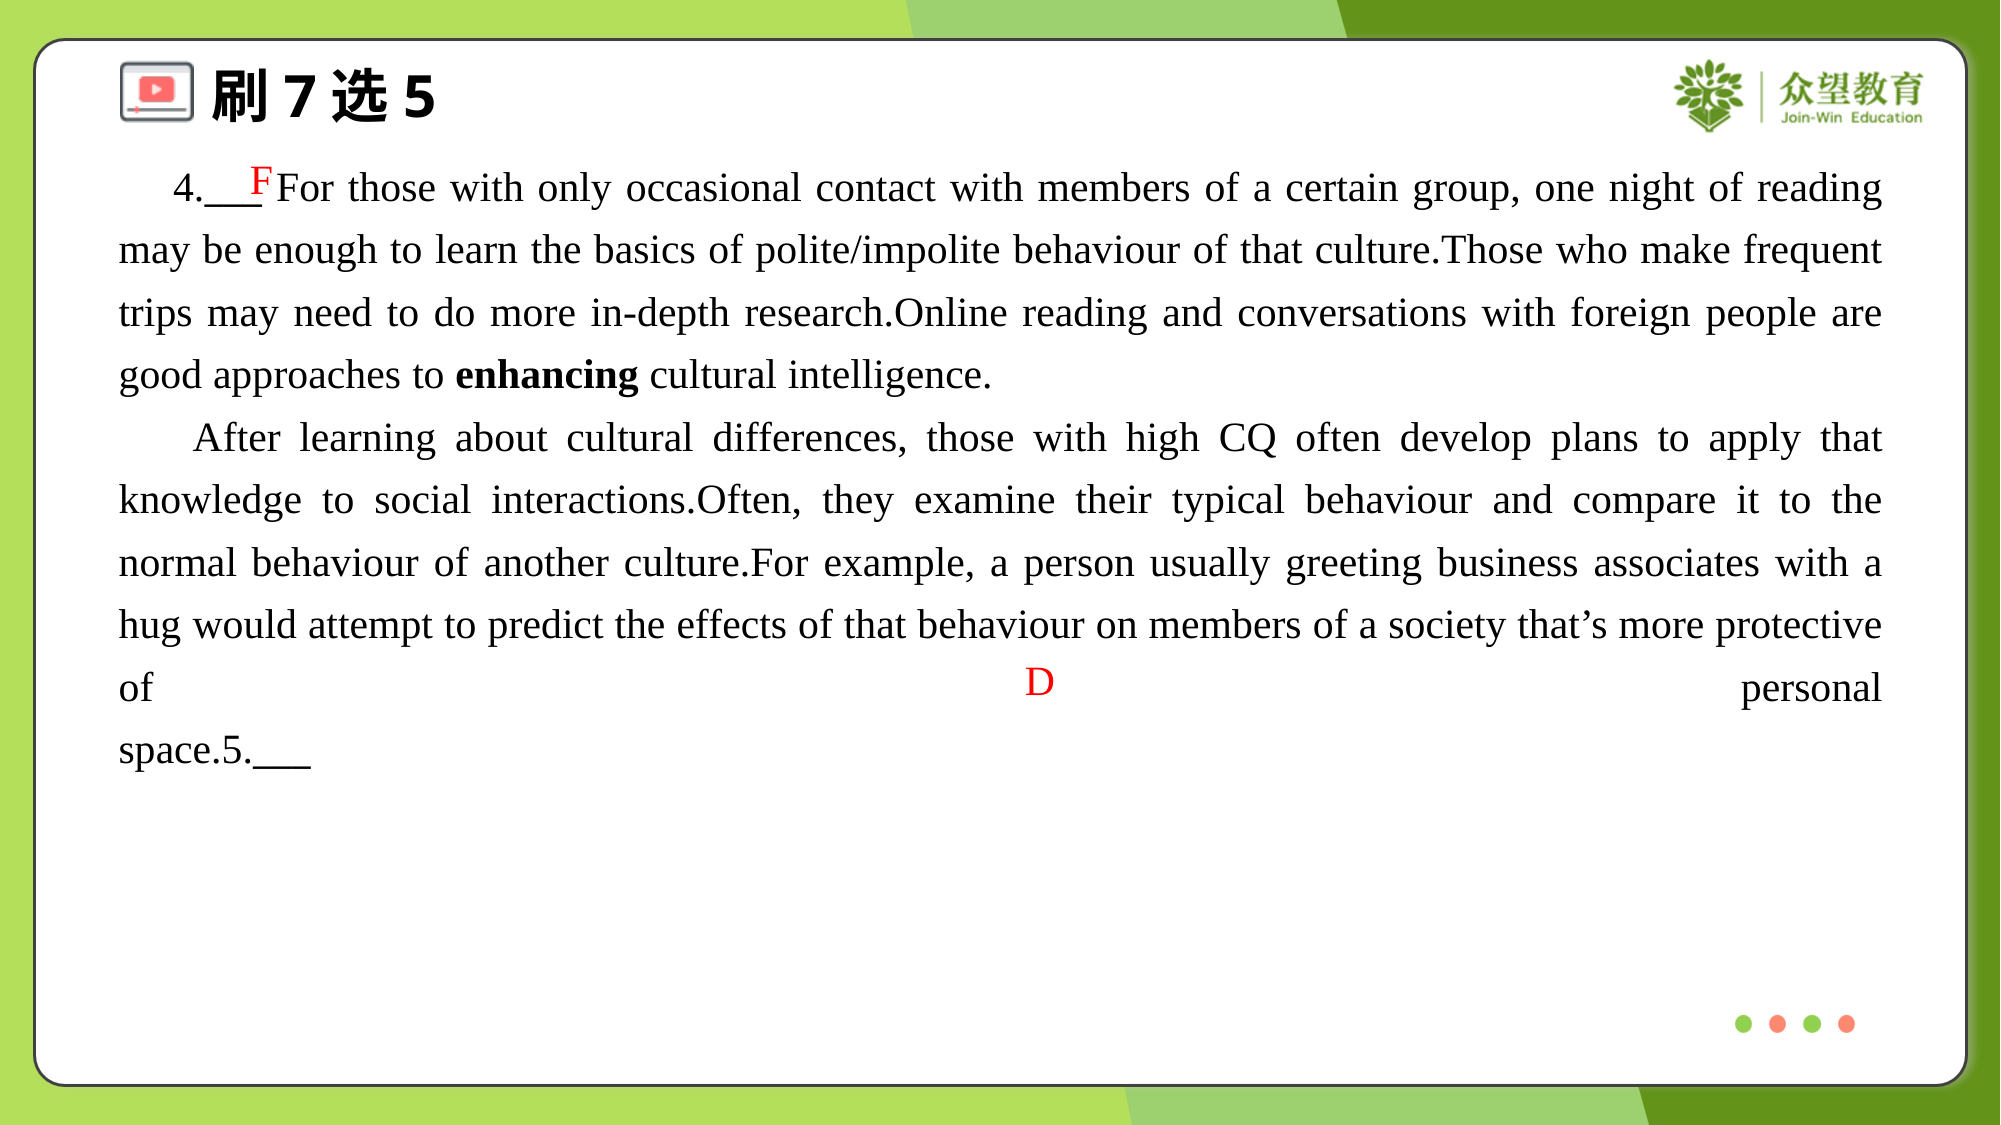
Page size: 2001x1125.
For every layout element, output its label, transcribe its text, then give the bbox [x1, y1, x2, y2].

picture [0, 0, 2000, 1125]
text_box F [245, 140, 278, 199]
text_box D [1020, 640, 1060, 699]
text_box 4.___ For those with only occasional contact with members of a certain group, one night of reading may be enough to learn the basics of polite/impolite behaviour of that culture.Those who make frequent trips may need to do more in-depth research.Online reading and conversations with foreign people are good approaches to enhancing cultural intelligence. After learning about cultural differences, those with high CQ often develop plans to apply that knowledge to social interactions.Often, they examine their typical behaviour and compare it to the normal behaviour of another culture.For example, a person usually greeting business associates with a hug would attempt to predict the effects of that behaviour on members of a society that’s more protective of personal space.5.___#5 [118, 146, 1883, 704]
